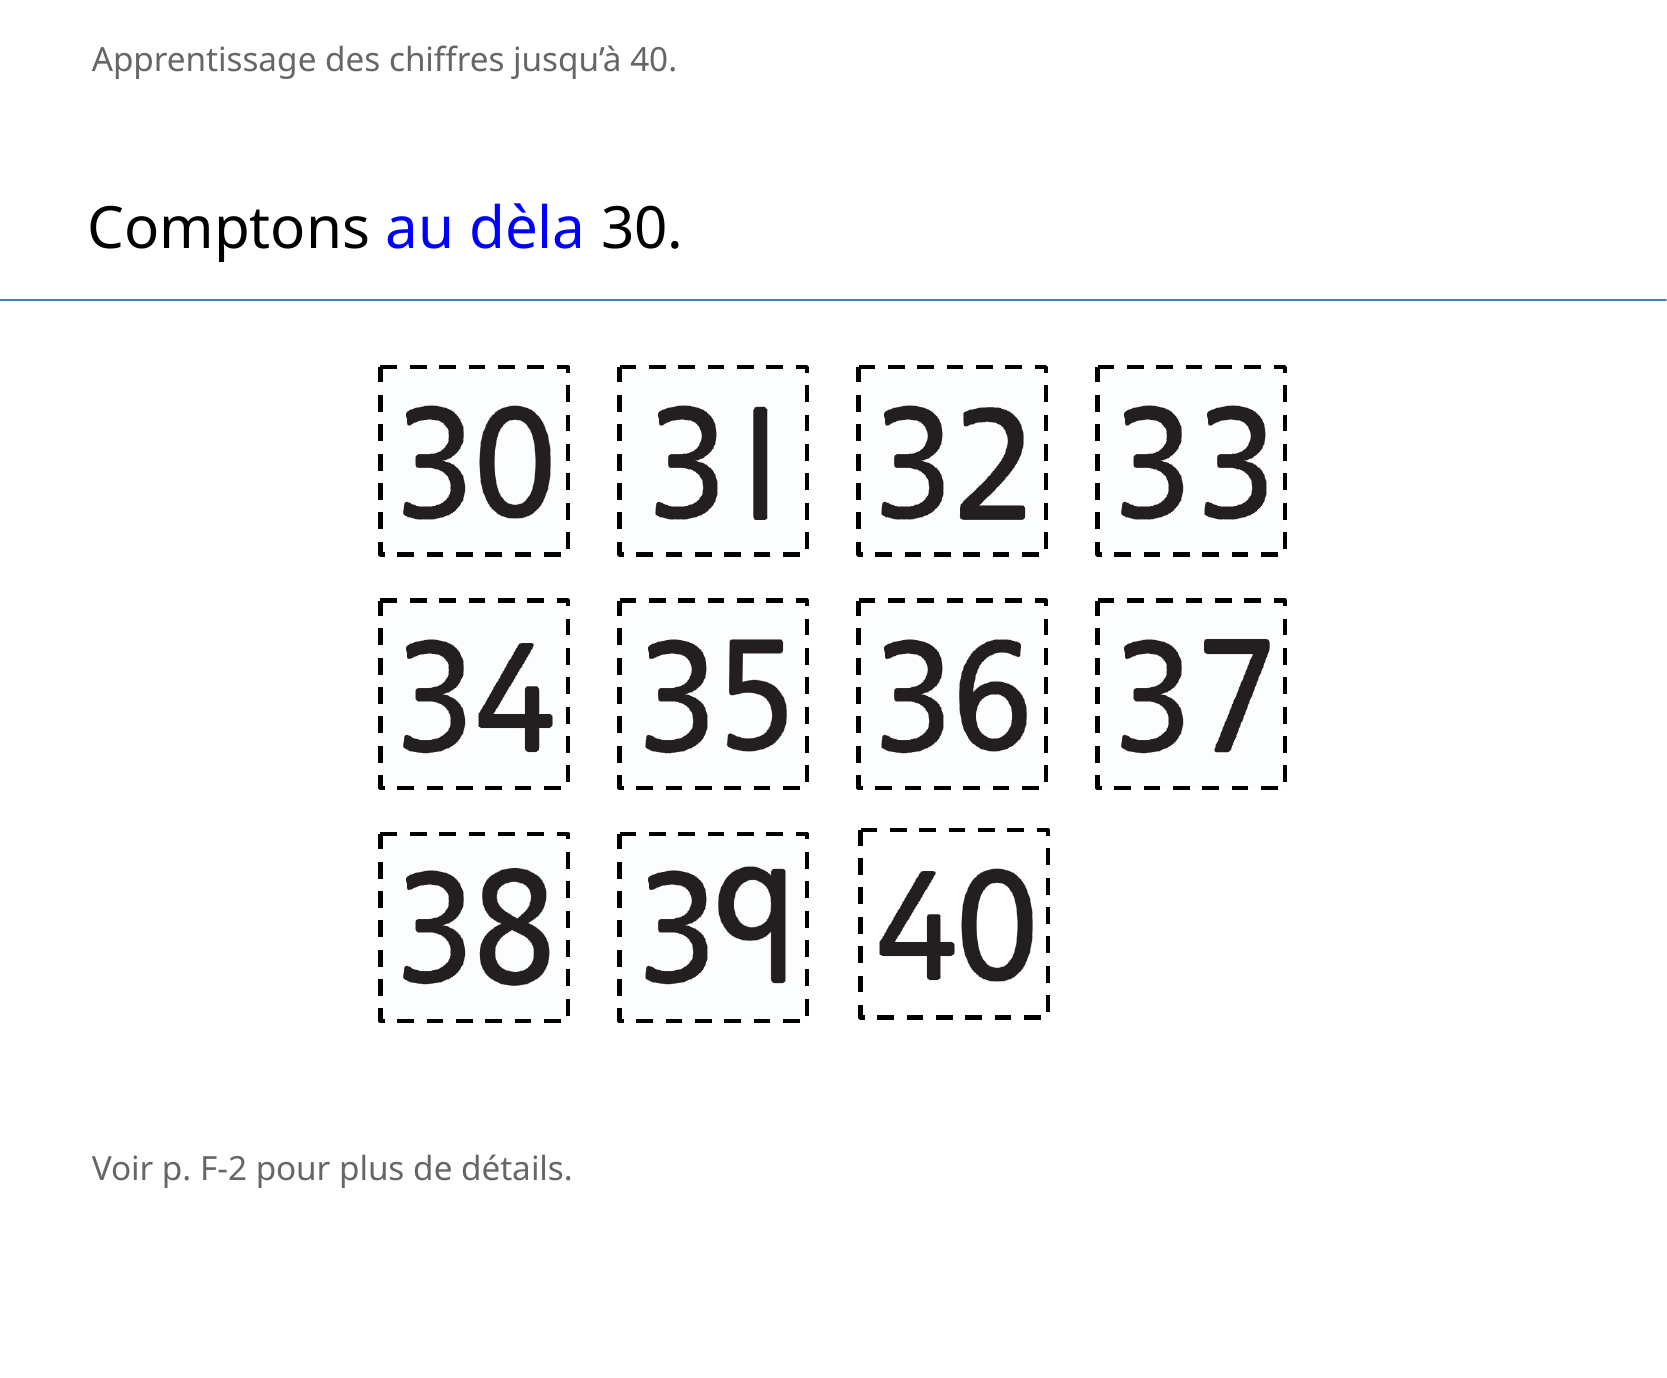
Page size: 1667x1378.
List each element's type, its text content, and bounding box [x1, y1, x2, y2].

text_box Apprentissage des chiffres jusqu’à 40. [77, 31, 1493, 86]
text_box Voir p. F-2 pour plus de détails. [77, 1139, 643, 1195]
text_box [860, 829, 1049, 1018]
text_box Comptons au dèla 30. [72, 183, 807, 268]
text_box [380, 366, 1286, 1038]
